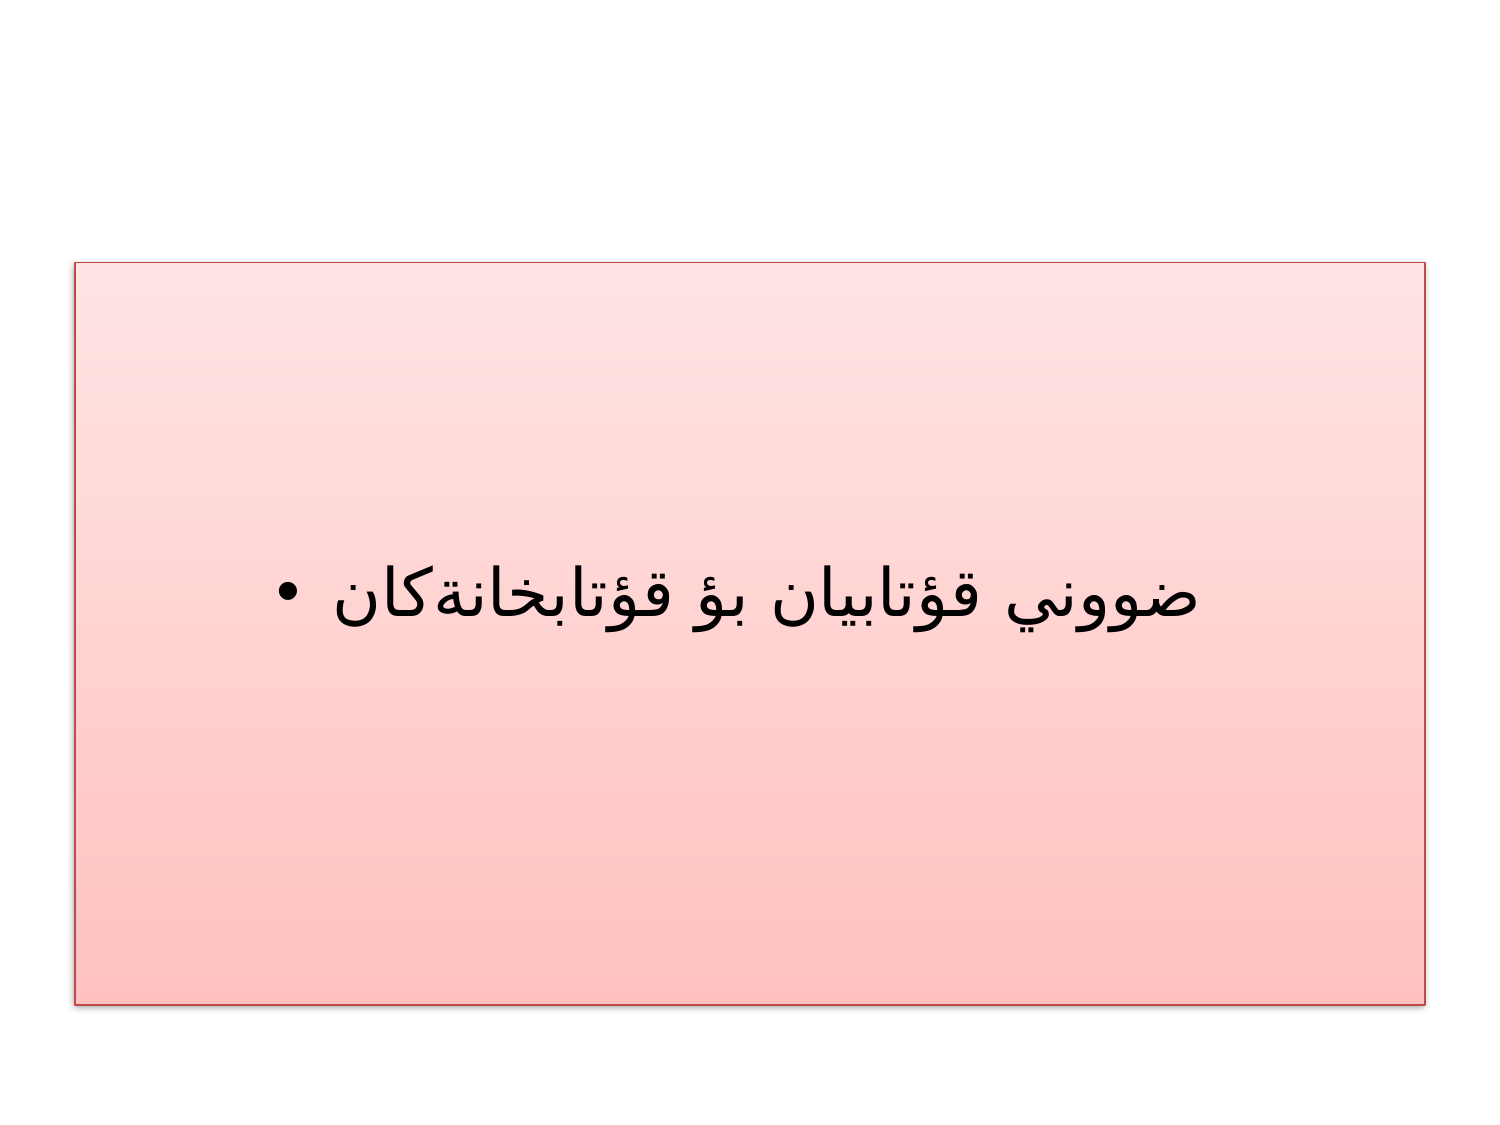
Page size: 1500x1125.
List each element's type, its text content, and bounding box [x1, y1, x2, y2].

list ضووني قؤتابيان بؤ قؤتابخانةكان [74, 262, 1426, 1006]
